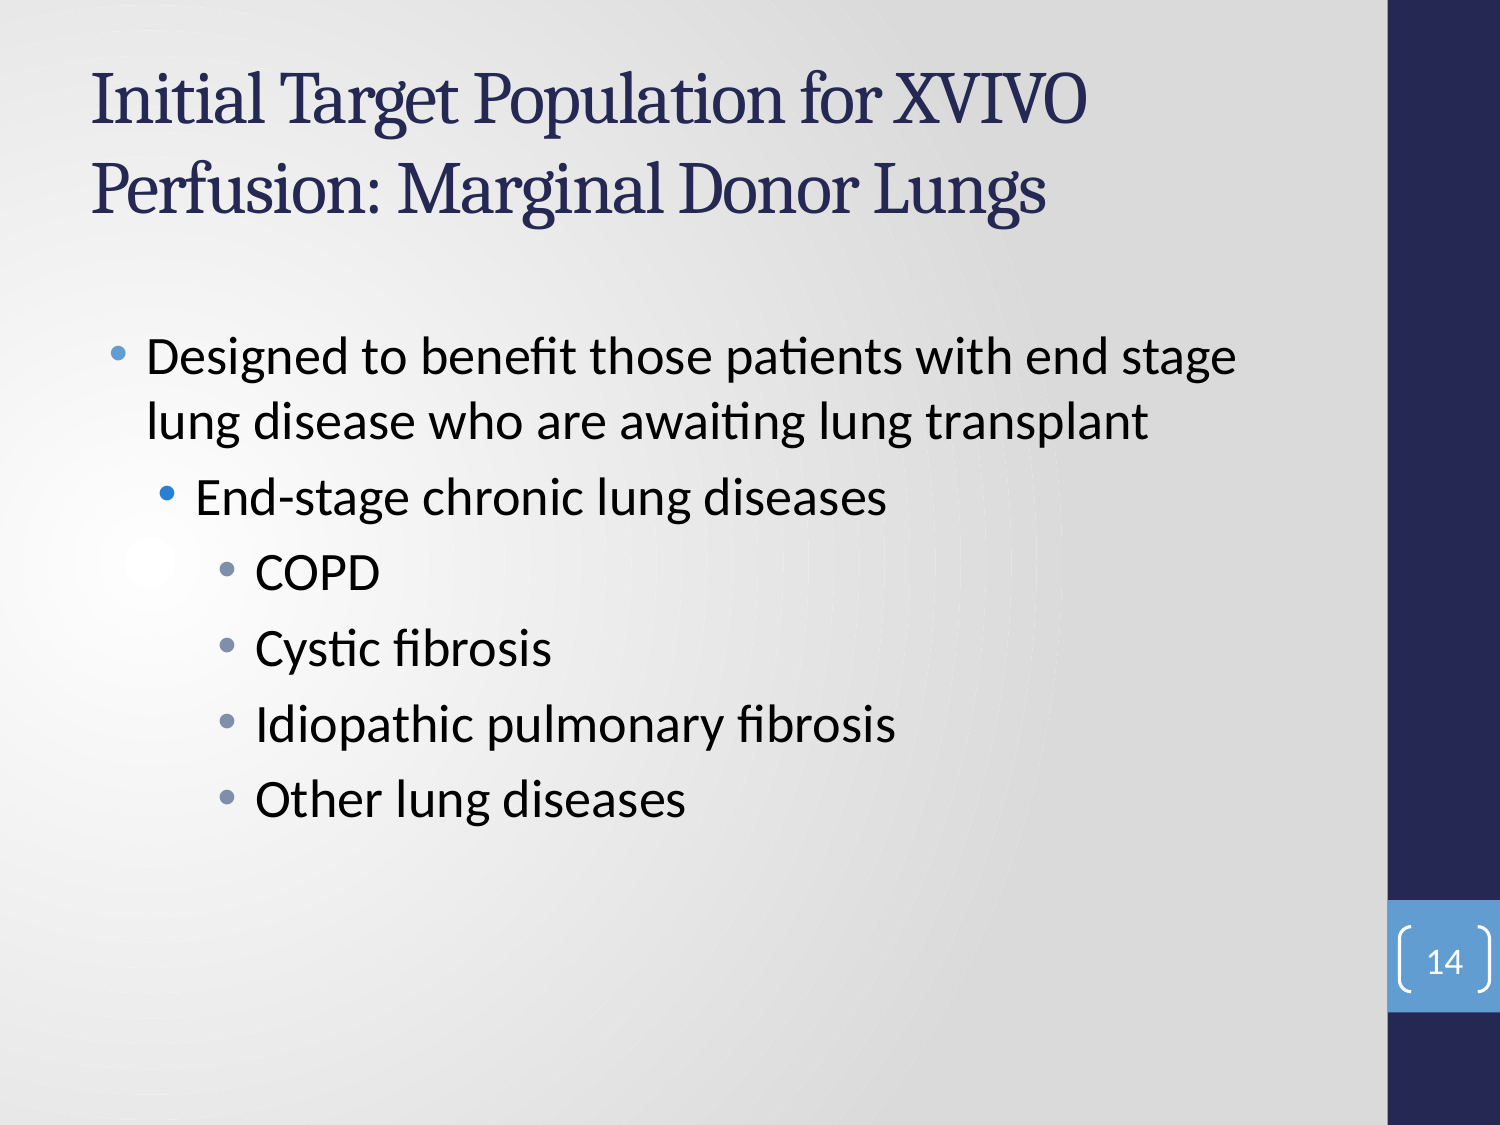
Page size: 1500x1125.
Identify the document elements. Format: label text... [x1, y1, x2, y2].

list Designed to benefit those patients with end stage lung disease who are awaiting lung transplant End-stage chronic lung diseases COPD Cystic fibrosis Idiopathic pulmonary fibrosis Other lung diseases [75, 312, 1325, 1050]
slide_number 14 [1397, 925, 1492, 994]
title Initial Target Population for XVIVO Perfusion: Marginal Donor Lungs [75, 45, 1325, 233]
